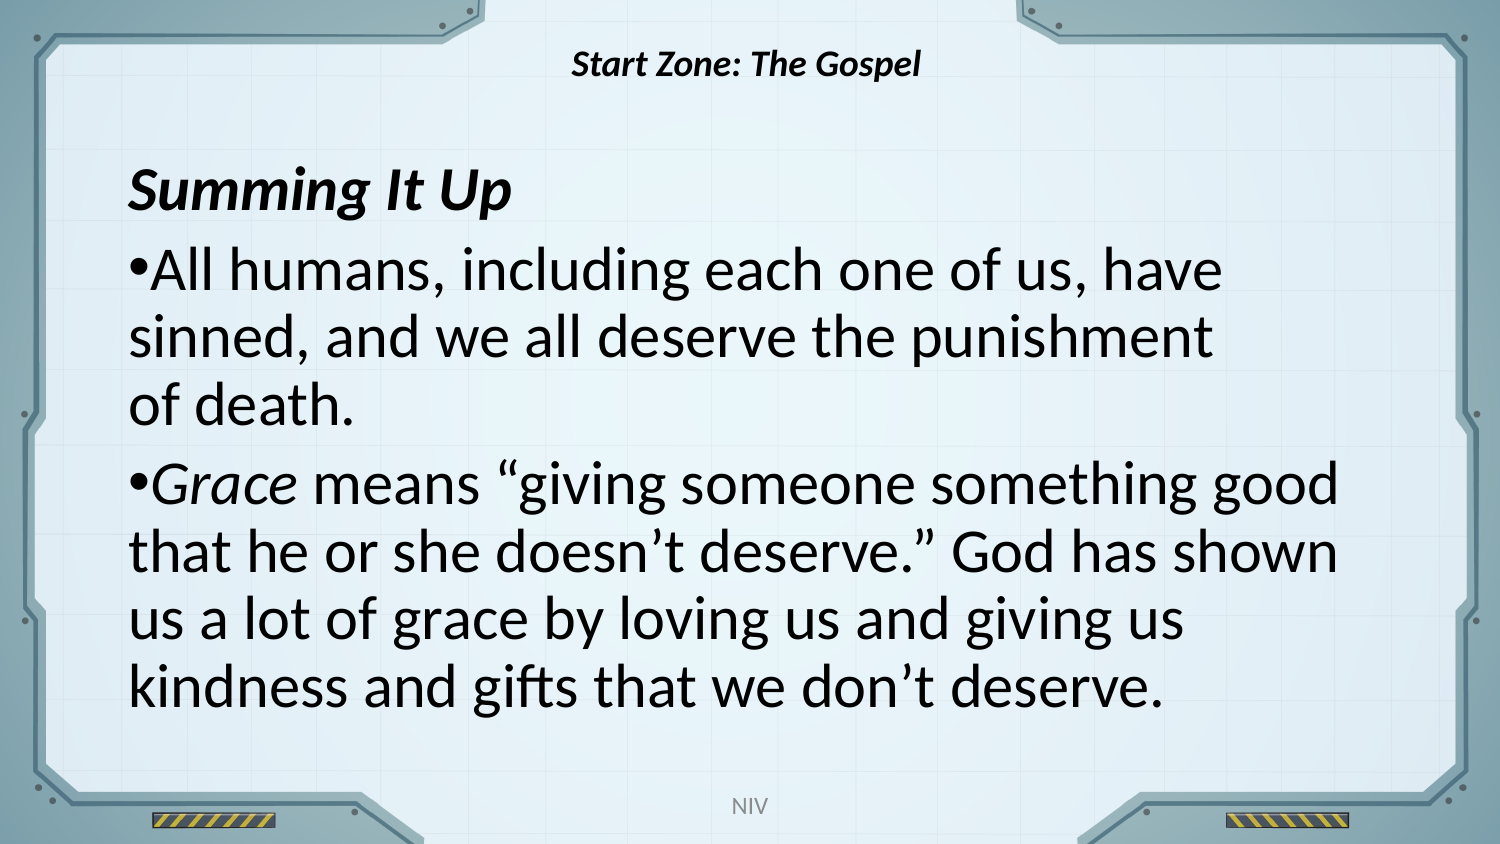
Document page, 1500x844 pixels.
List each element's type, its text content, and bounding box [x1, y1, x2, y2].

list Summing It Up All humans, including each one of us, have sinned, and we all deserve the punishment of death. Grace means “giving someone something good that he or she doesn’t deserve.” God has shown us a lot of grace by loving us and giving us kindness and gifts that we don’t deserve. [113, 121, 1427, 756]
picture [0, 0, 1500, 844]
footer NIV [512, 782, 988, 828]
text_box Start Zone: The Gospel [502, 31, 992, 91]
